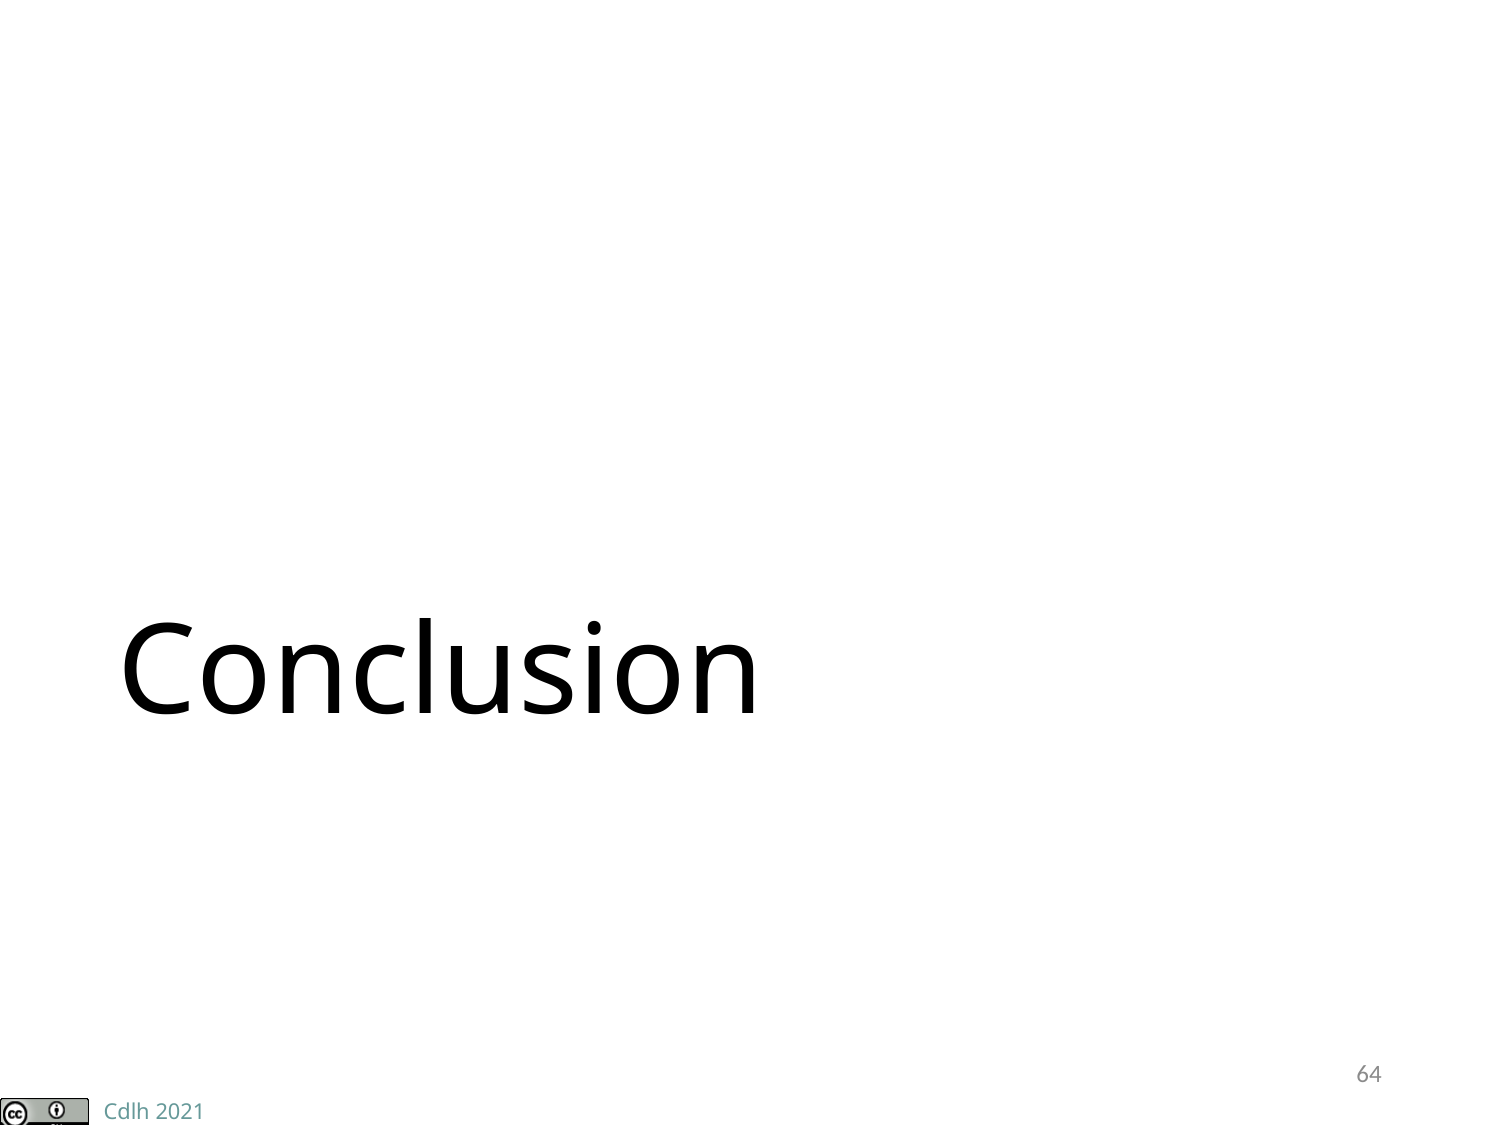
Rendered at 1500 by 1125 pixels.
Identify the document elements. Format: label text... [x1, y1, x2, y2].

title Conclusion [102, 280, 1397, 749]
slide_number 64 [1059, 1042, 1397, 1103]
picture [0, 1098, 89, 1125]
